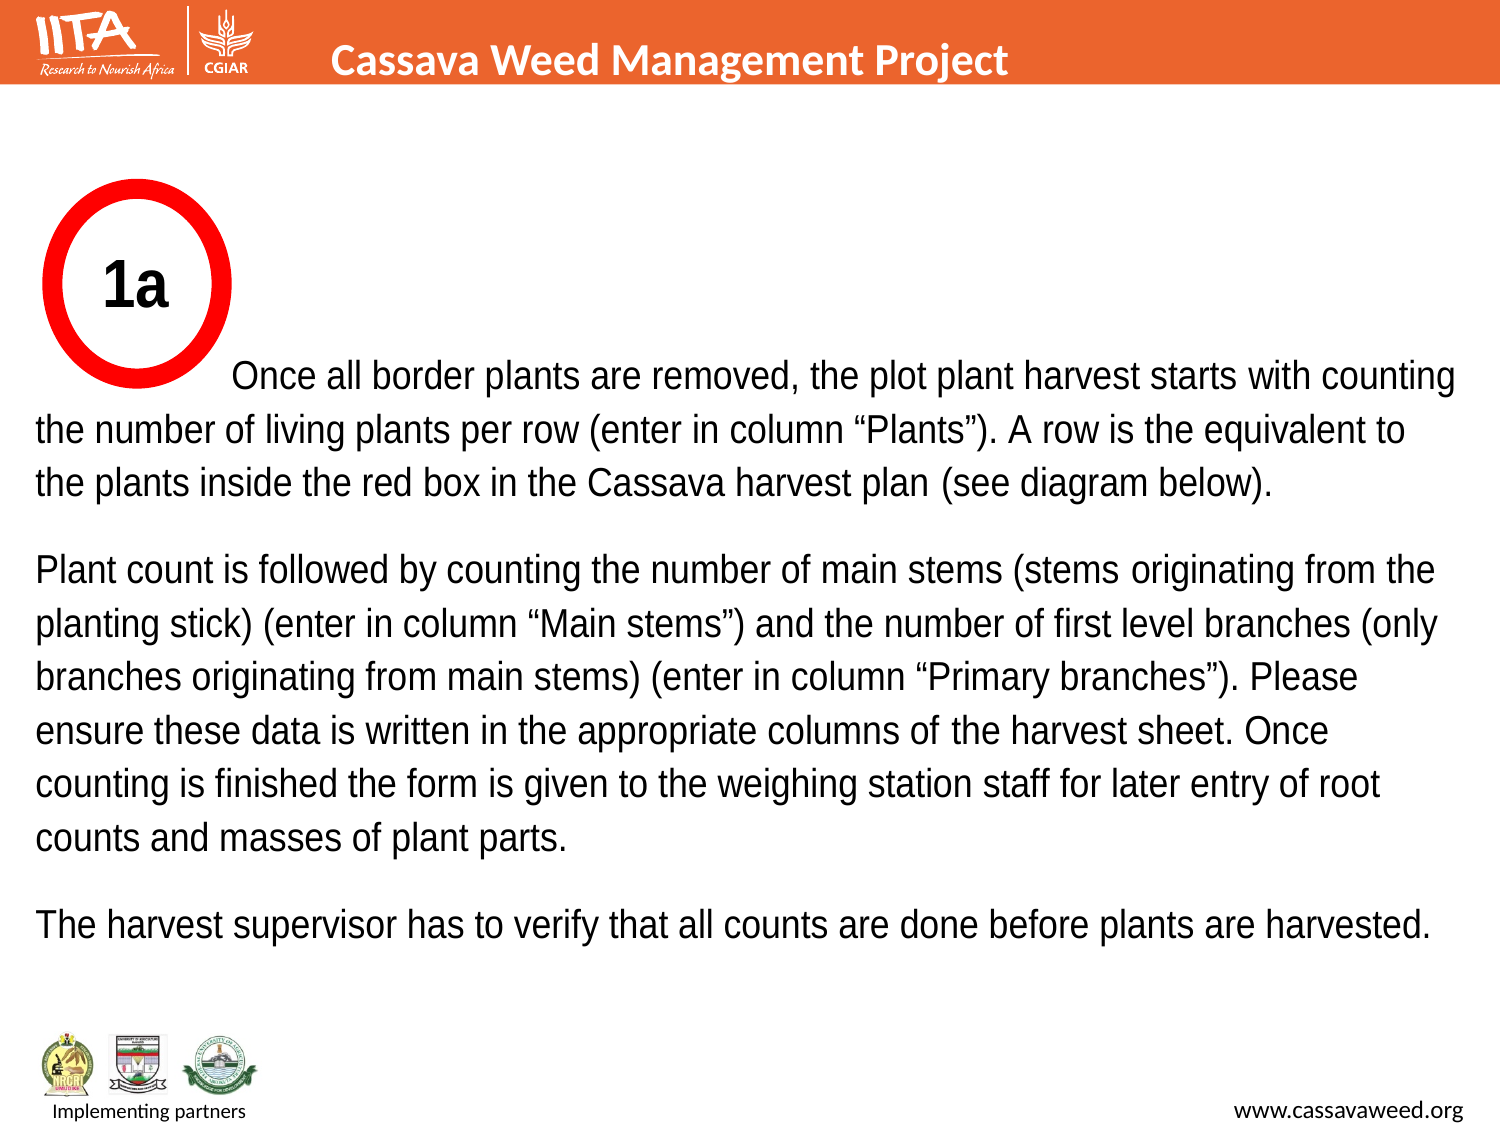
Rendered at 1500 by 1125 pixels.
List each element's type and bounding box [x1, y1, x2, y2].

picture [37, 1031, 284, 1106]
picture [30, 87, 1469, 988]
